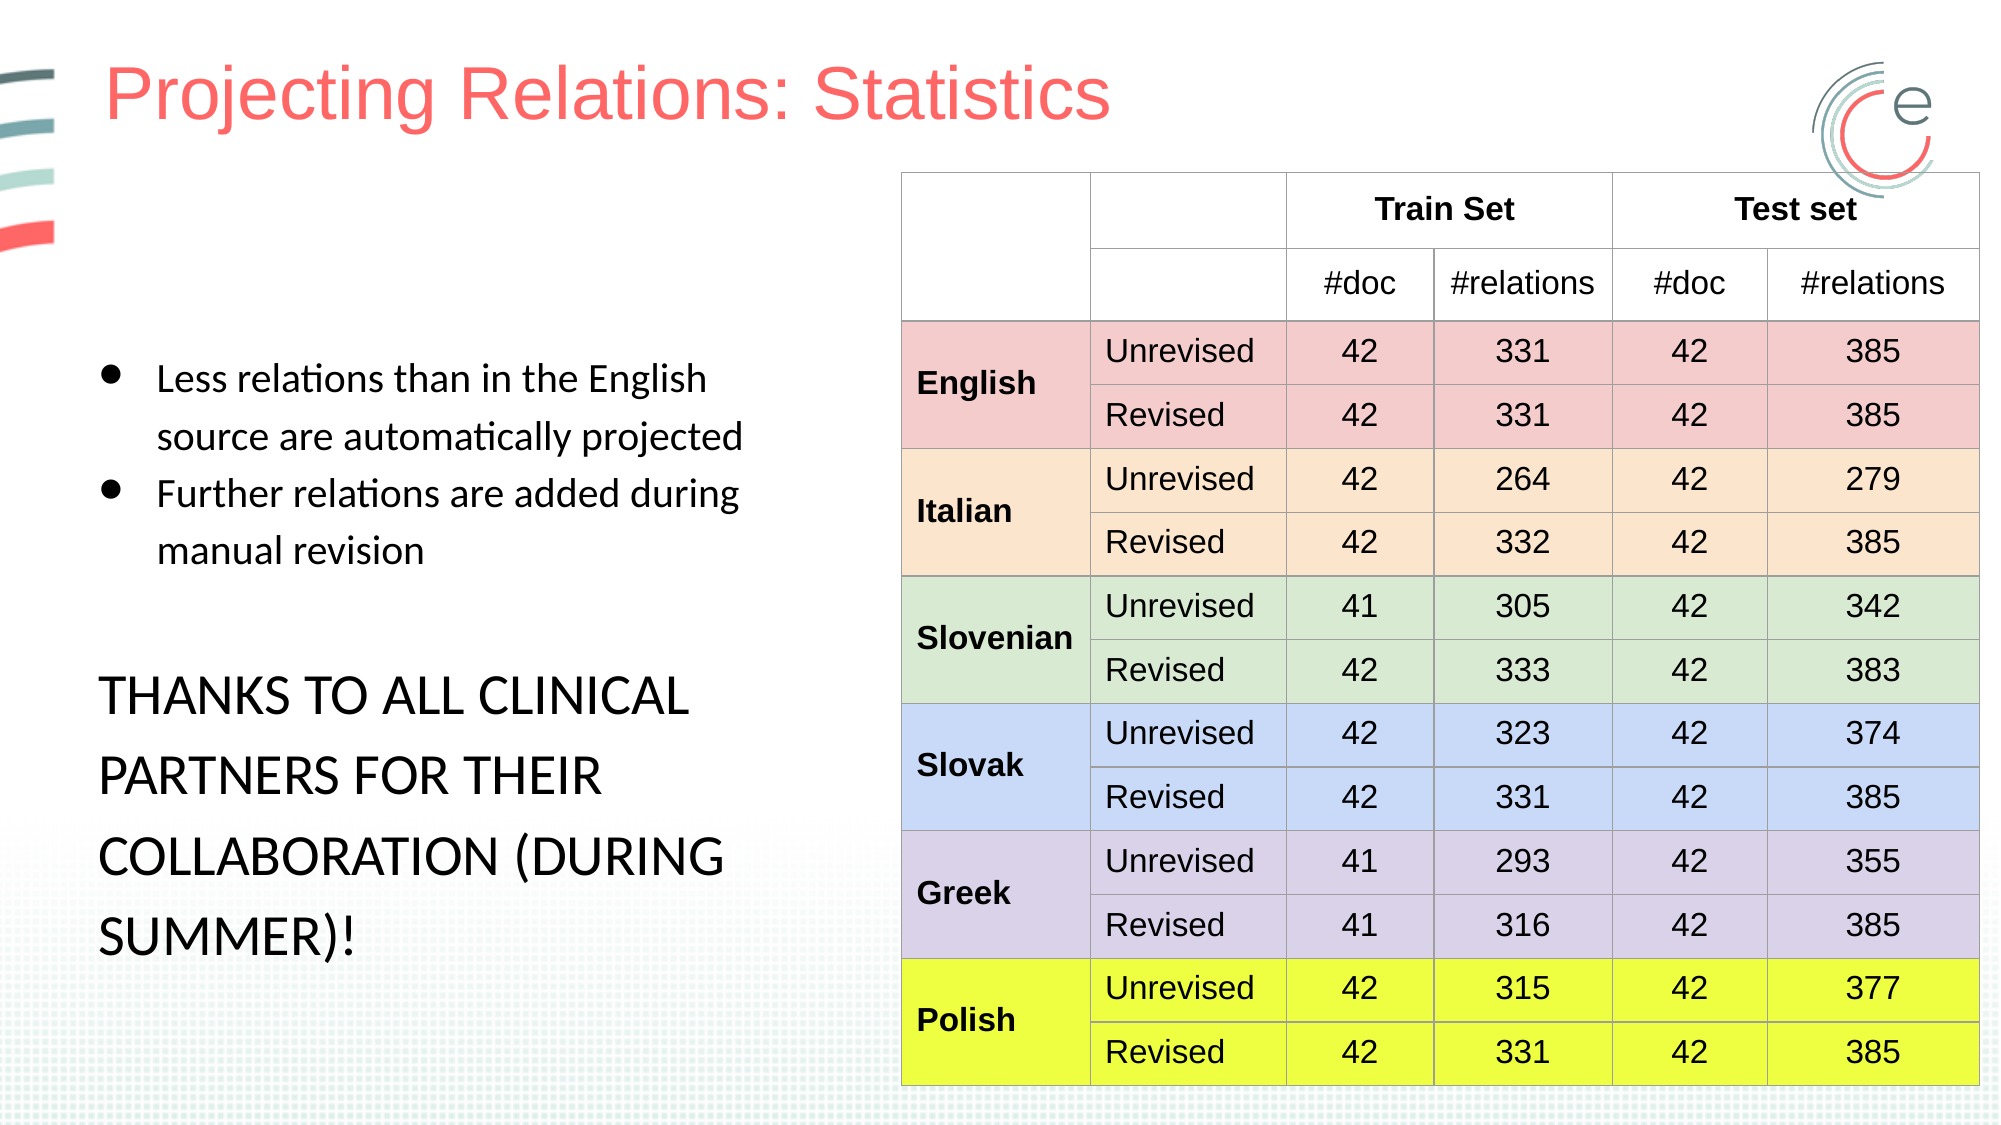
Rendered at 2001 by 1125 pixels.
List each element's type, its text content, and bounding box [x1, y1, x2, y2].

table_cell 331 [1435, 385, 1612, 448]
table_cell 42 [1613, 640, 1767, 703]
table_cell 293 [1435, 831, 1612, 894]
table_cell 42 [1613, 322, 1767, 384]
text_box THANKS TO ALL CLINICAL PARTNERS FOR THEIR COLLABORATION (DURING SUMMER)! [66, 637, 799, 975]
table_cell 42 [1613, 831, 1767, 894]
table_cell 323 [1435, 704, 1612, 766]
table_cell 42 [1613, 895, 1767, 958]
table_cell 374 [1768, 704, 1979, 766]
table_cell 42 [1287, 768, 1433, 830]
table_cell Revised [1091, 640, 1286, 703]
table_header Train Set [1287, 173, 1612, 248]
table_cell 377 [1768, 959, 1979, 1021]
table_cell Unrevised [1091, 831, 1286, 894]
table_cell 41 [1287, 577, 1433, 639]
table_cell Revised [1091, 895, 1286, 958]
table_cell Revised [1091, 513, 1286, 575]
table_cell 342 [1768, 577, 1979, 639]
table_cell Slovak [902, 704, 1090, 830]
table_cell #doc [1613, 249, 1767, 320]
table_cell Unrevised [1091, 322, 1286, 384]
table_cell Slovenian [902, 577, 1090, 703]
table_cell 385 [1768, 768, 1979, 830]
table_cell 41 [1287, 895, 1433, 958]
table_cell 42 [1613, 577, 1767, 639]
table_cell [1091, 249, 1286, 320]
table_cell 42 [1613, 959, 1767, 1021]
picture [0, 0, 2001, 1125]
table_cell 42 [1613, 449, 1767, 512]
table_cell Greek [902, 831, 1090, 958]
table_cell 42 [1287, 959, 1433, 1021]
table_cell 331 [1435, 768, 1612, 830]
table_cell 385 [1768, 385, 1979, 448]
table_cell Polish [902, 959, 1090, 1085]
table_cell 331 [1435, 1023, 1612, 1085]
table_cell Italian [902, 449, 1090, 575]
table_cell Revised [1091, 1023, 1286, 1085]
table_cell 315 [1435, 959, 1612, 1021]
table_cell 305 [1435, 577, 1612, 639]
text_box Less relations than in the English source are automatically projected Further relations are added during manual revision [66, 335, 799, 637]
table_cell 42 [1613, 1023, 1767, 1085]
table_cell 385 [1768, 1023, 1979, 1085]
table_cell 355 [1768, 831, 1979, 894]
table_cell 42 [1287, 1023, 1433, 1085]
table_cell Unrevised [1091, 704, 1286, 766]
table_cell Unrevised [1091, 449, 1286, 512]
table_cell 383 [1768, 640, 1979, 703]
table_cell 41 [1287, 831, 1433, 894]
table_cell 42 [1287, 704, 1433, 766]
table_cell 42 [1613, 704, 1767, 766]
table_cell #doc [1287, 249, 1433, 320]
table_cell 42 [1287, 385, 1433, 448]
table_cell 42 [1613, 513, 1767, 575]
table_cell 385 [1768, 513, 1979, 575]
table_cell 42 [1287, 513, 1433, 575]
table_cell 385 [1768, 322, 1979, 384]
table_header [1091, 173, 1286, 248]
table_cell English [902, 322, 1090, 448]
table_cell Unrevised [1091, 577, 1286, 639]
table_cell #relations [1768, 249, 1979, 320]
table_cell 264 [1435, 449, 1612, 512]
table_header Test set [1613, 173, 1979, 248]
table_cell 42 [1287, 449, 1433, 512]
table_cell 332 [1435, 513, 1612, 575]
table_cell 316 [1435, 895, 1612, 958]
table_cell Revised [1091, 768, 1286, 830]
table_cell 42 [1613, 768, 1767, 830]
table_cell Revised [1091, 385, 1286, 448]
table_cell #relations [1435, 249, 1612, 320]
title Projecting Relations: Statistics [89, 47, 1715, 173]
table_cell 331 [1435, 322, 1612, 384]
table_cell 279 [1768, 449, 1979, 512]
table_cell 42 [1287, 322, 1433, 384]
table_cell 42 [1287, 640, 1433, 703]
table_cell 42 [1613, 385, 1767, 448]
table_cell 385 [1768, 895, 1979, 958]
table_header [902, 173, 1090, 320]
table_cell Unrevised [1091, 959, 1286, 1021]
table_cell 333 [1435, 640, 1612, 703]
